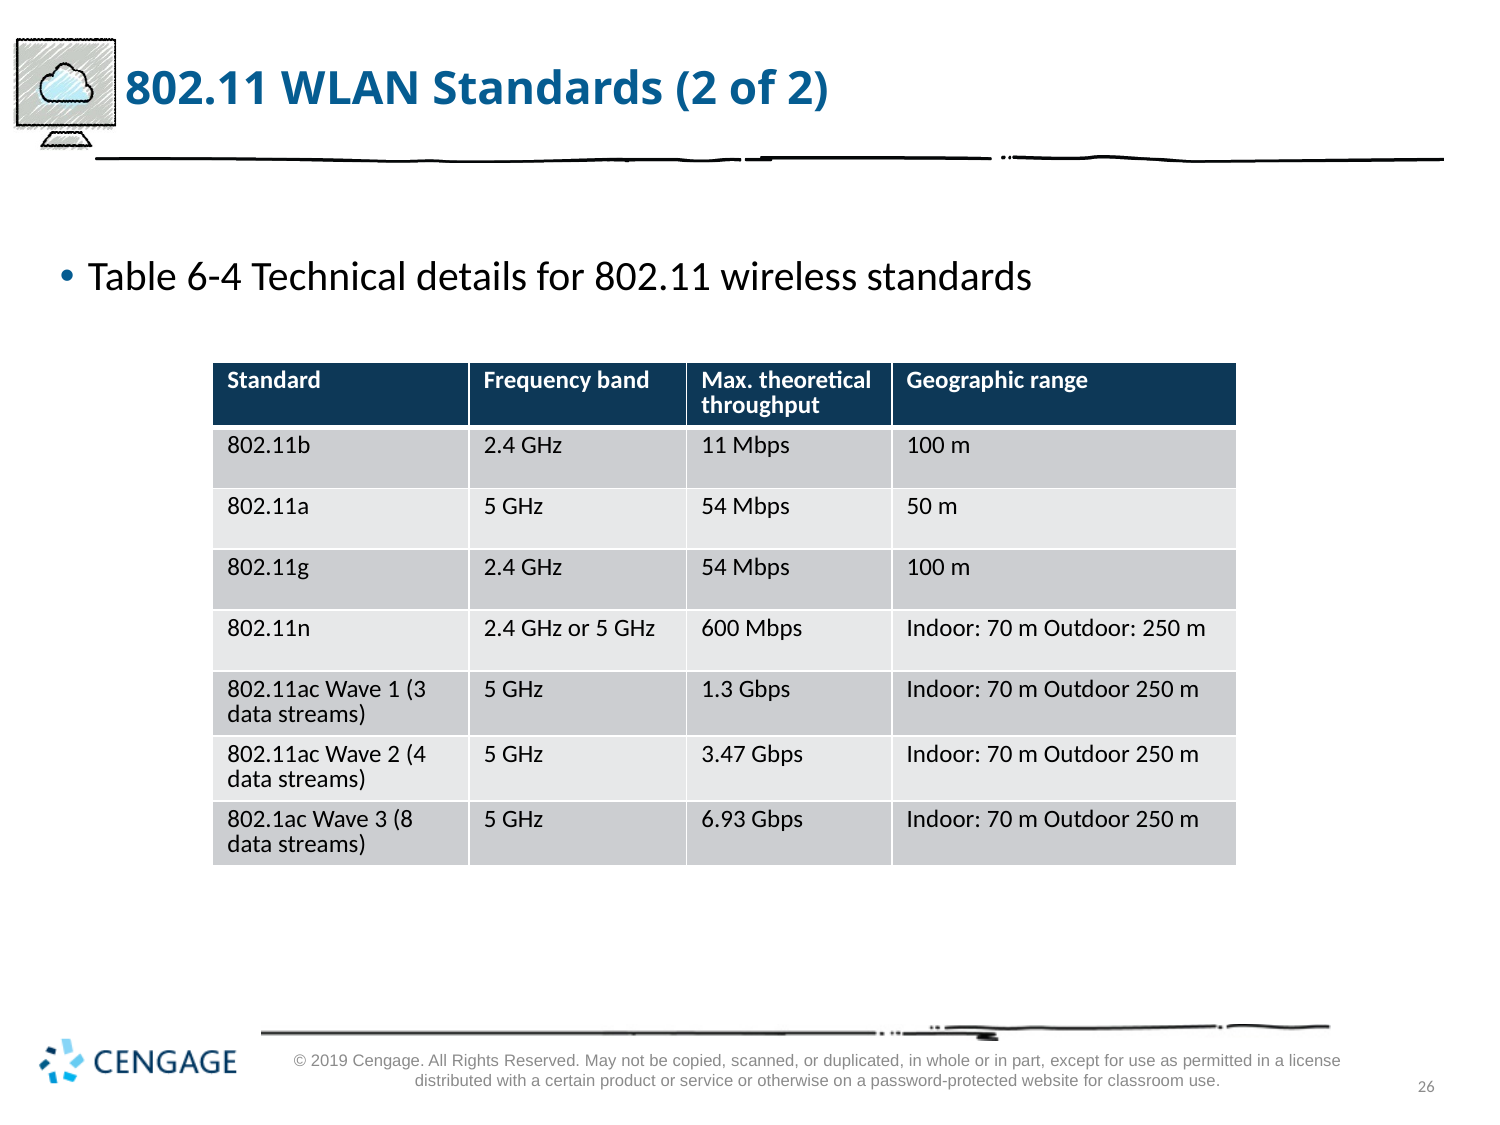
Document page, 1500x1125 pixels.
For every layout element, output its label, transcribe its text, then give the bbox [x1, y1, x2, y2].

table_cell 3.47 Gbps [687, 737, 891, 800]
table_cell 11 Mbps [687, 430, 891, 488]
table_cell Indoor: 70 m Outdoor 250 m [893, 672, 1236, 735]
table_cell 600 Mbps [687, 611, 891, 670]
title 802.11 W LAN Standards (2 of 2) [125, 66, 1442, 116]
table_header Max. theoretical throughput [687, 363, 891, 425]
list Table 6-4 Technical details for 802.11 wireless standards [59, 252, 1088, 301]
table_cell 100 m [893, 550, 1236, 609]
table_cell 802.1ac Wave 3 (8 data streams) [213, 802, 468, 865]
picture [13, 36, 117, 151]
table_cell Indoor: 70 m Outdoor: 250 m [893, 611, 1236, 670]
table_cell 5 GHz [470, 489, 686, 548]
table_cell 802.11n [213, 611, 468, 670]
footer © 2019 Cengage. All Rights Reserved. May not be copied, scanned, or duplicated, in whole or in part, except for use as permitted in a license distributed with a certain product or service or otherwise on a password-protected website for classroom use. [262, 1050, 1375, 1091]
table_cell 5 GHz [470, 672, 686, 735]
table_cell 2.4 GHz [470, 430, 686, 488]
table_cell 2.4 GHz [470, 550, 686, 609]
table_cell 100 m [893, 430, 1236, 488]
picture [19, 1025, 249, 1096]
table_cell 802.11g [213, 550, 468, 609]
table_cell Indoor: 70 m Outdoor 250 m [893, 737, 1236, 800]
table_cell 5 GHz [470, 802, 686, 865]
table_cell 802.11ac Wave 2 (4 data streams) [213, 737, 468, 800]
table_cell 2.4 GHz or 5 GHz [470, 611, 686, 670]
table_cell 54 Mbps [687, 489, 891, 548]
picture [261, 1024, 1331, 1041]
table_cell 1.3 Gbps [687, 672, 891, 735]
table_cell 50 m [893, 489, 1236, 548]
table_cell 6.93 Gbps [687, 802, 891, 865]
table_header Standard [213, 363, 468, 425]
picture [95, 155, 1444, 163]
table_header Frequency band [470, 363, 686, 425]
table_cell 802.11b [213, 430, 468, 488]
table_cell 802.11a [213, 489, 468, 548]
table_cell 54 Mbps [687, 550, 891, 609]
table_cell 5 GHz [470, 737, 686, 800]
table_cell Indoor: 70 m Outdoor 250 m [893, 802, 1236, 865]
table_cell 802.11ac Wave 1 (3 data streams) [213, 672, 468, 735]
table_header Geographic range [893, 363, 1236, 425]
